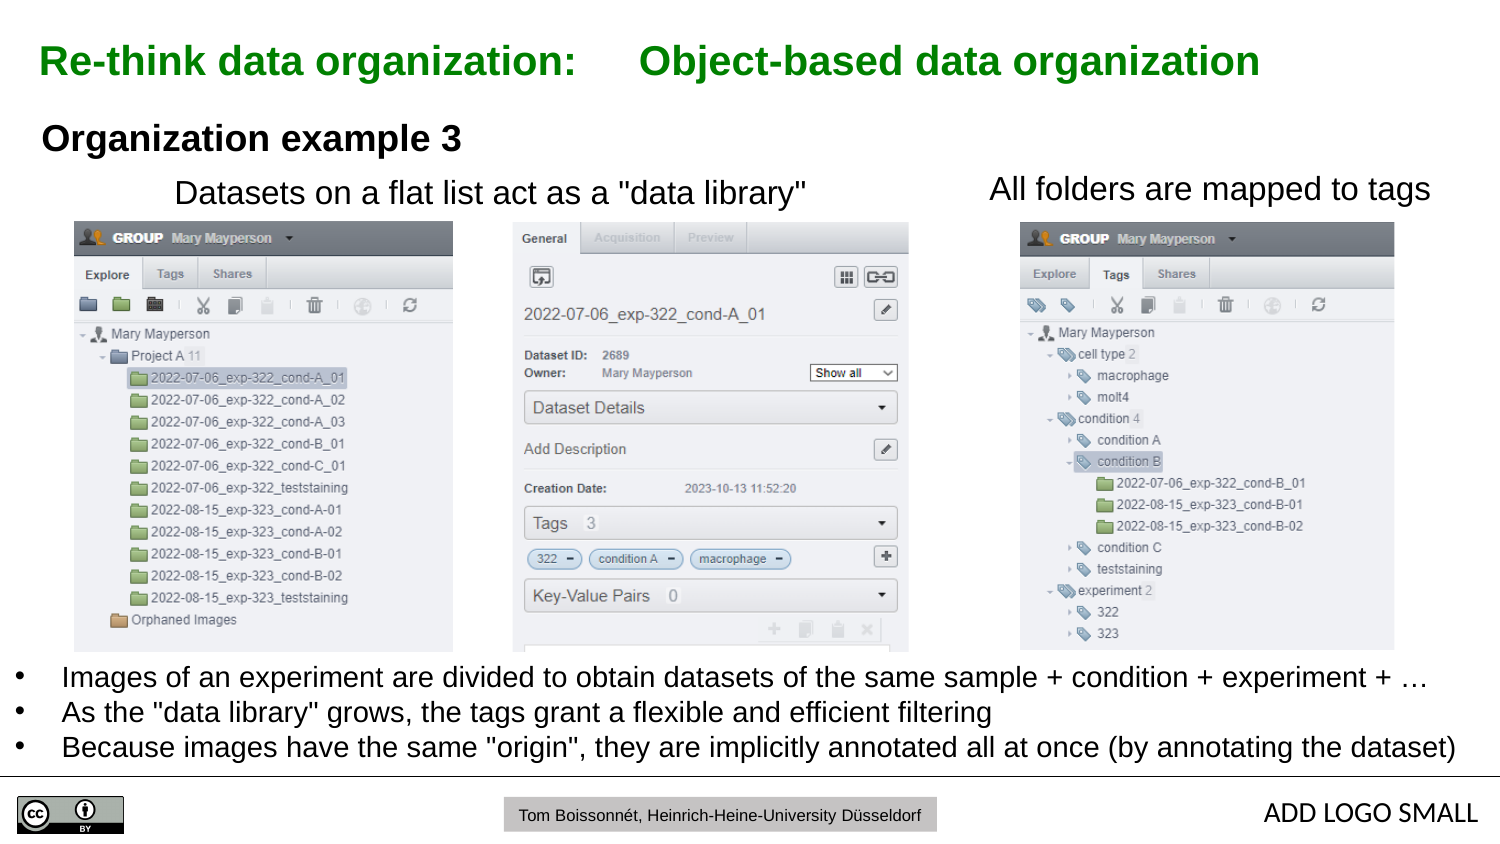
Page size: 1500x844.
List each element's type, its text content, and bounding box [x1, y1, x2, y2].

text_box Datasets on a flat list act as a "data library" [159, 163, 844, 219]
text_box Organization example 3 [26, 106, 478, 167]
text_box Re-think data organization: Object-based data organization [24, 26, 1395, 75]
text_box All folders are mapped to tags [974, 159, 1487, 214]
picture [512, 222, 909, 652]
picture [17, 796, 124, 834]
picture [1020, 222, 1395, 650]
text_box Images of an experiment are divided to obtain datasets of the same sample + condition + experiment + … As the "data library" grows, the tags grant a flexible and efficient filtering Because images have the same "origin", they are implicitly annotated all at once (by annotating the dataset) [0, 650, 1487, 771]
picture [74, 221, 453, 652]
text_box Tom Boissonnét, Heinrich-Heine-University Düsseldorf [503, 796, 937, 832]
